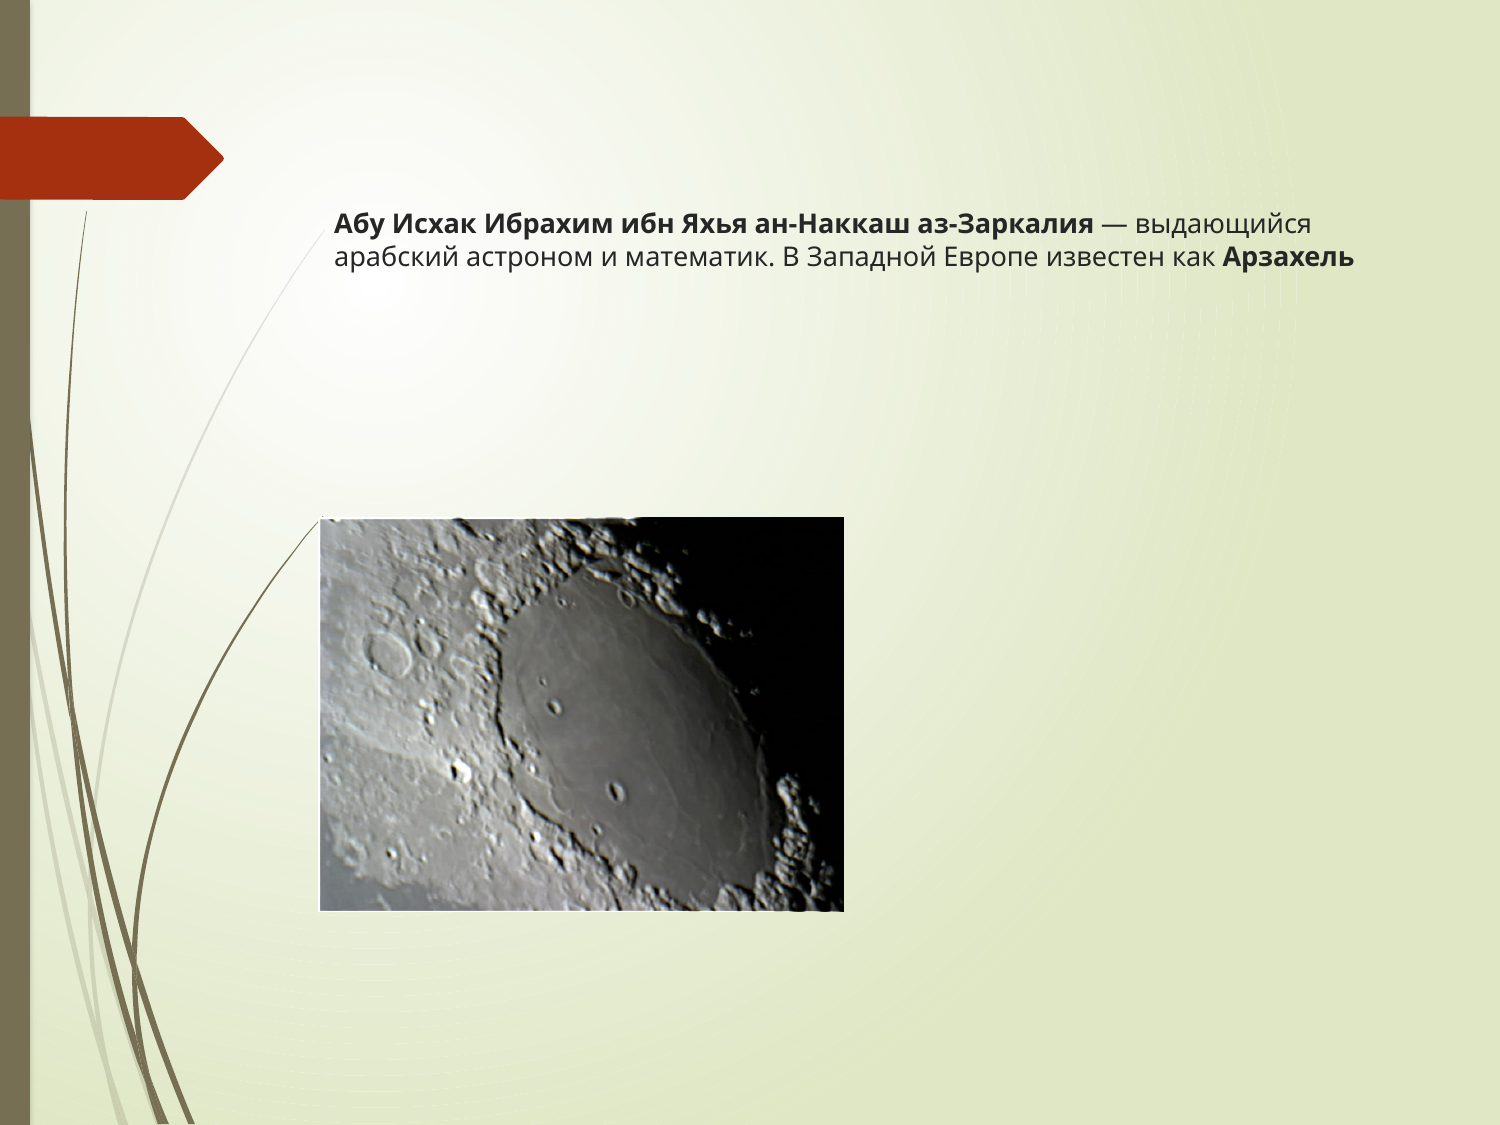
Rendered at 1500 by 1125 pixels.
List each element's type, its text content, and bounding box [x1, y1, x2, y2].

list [318, 517, 844, 912]
title Абу Исхак Ибрахим ибн Яхья ан-Наккаш аз-Заркалия — выдающийся арабский астроном и математик. В Западной Европе известен как Арзахель [319, 102, 1400, 313]
